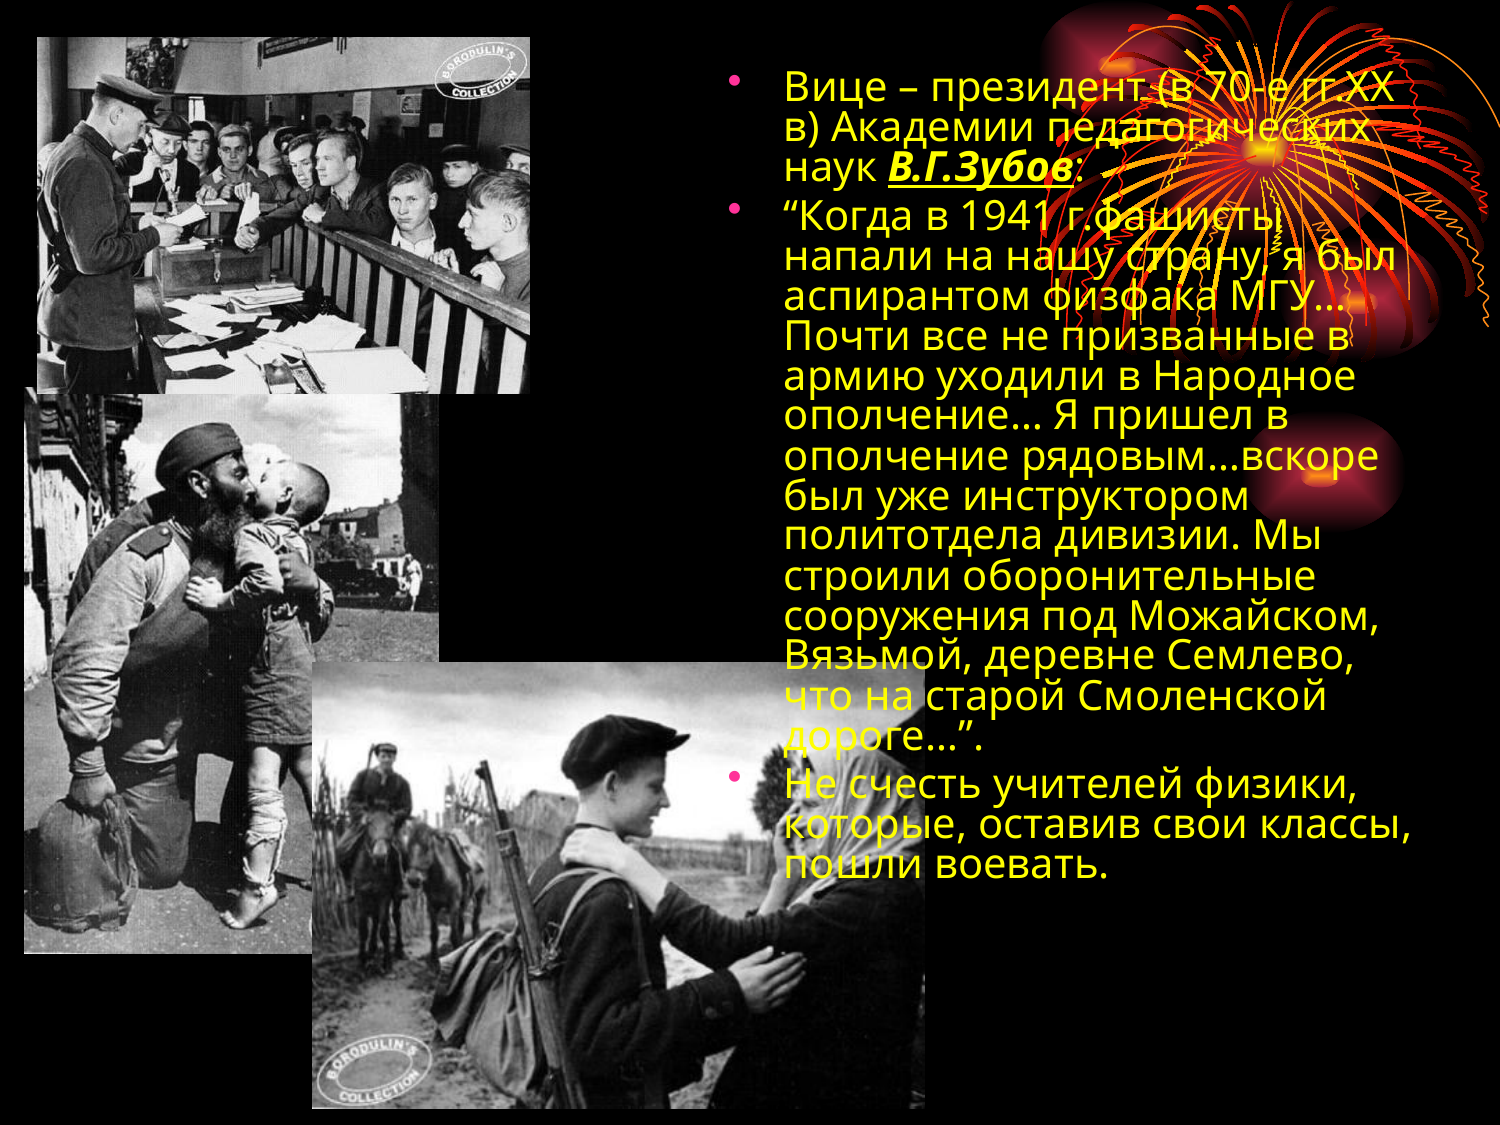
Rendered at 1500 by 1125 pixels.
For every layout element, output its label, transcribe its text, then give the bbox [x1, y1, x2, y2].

list Вице – президент (в 70-е гг.XX в) Академии педагогических наук В.Г.Зубов: “Когда в 1941 г.фашисты напали на нашу страну, я был аспирантом физфака МГУ…Почти все не призванные в армию уходили в Народное ополчение… Я пришел в ополчение рядовым…вскоре был уже инструктором политотдела дивизии. Мы строили оборонительные сооружения под Можайском, Вязьмой, деревне Семлево, что на старой Смоленской дороге…”. Не счесть учителей физики, которые, оставив свои классы, пошли воевать. [712, 62, 1451, 901]
picture [24, 37, 926, 1109]
